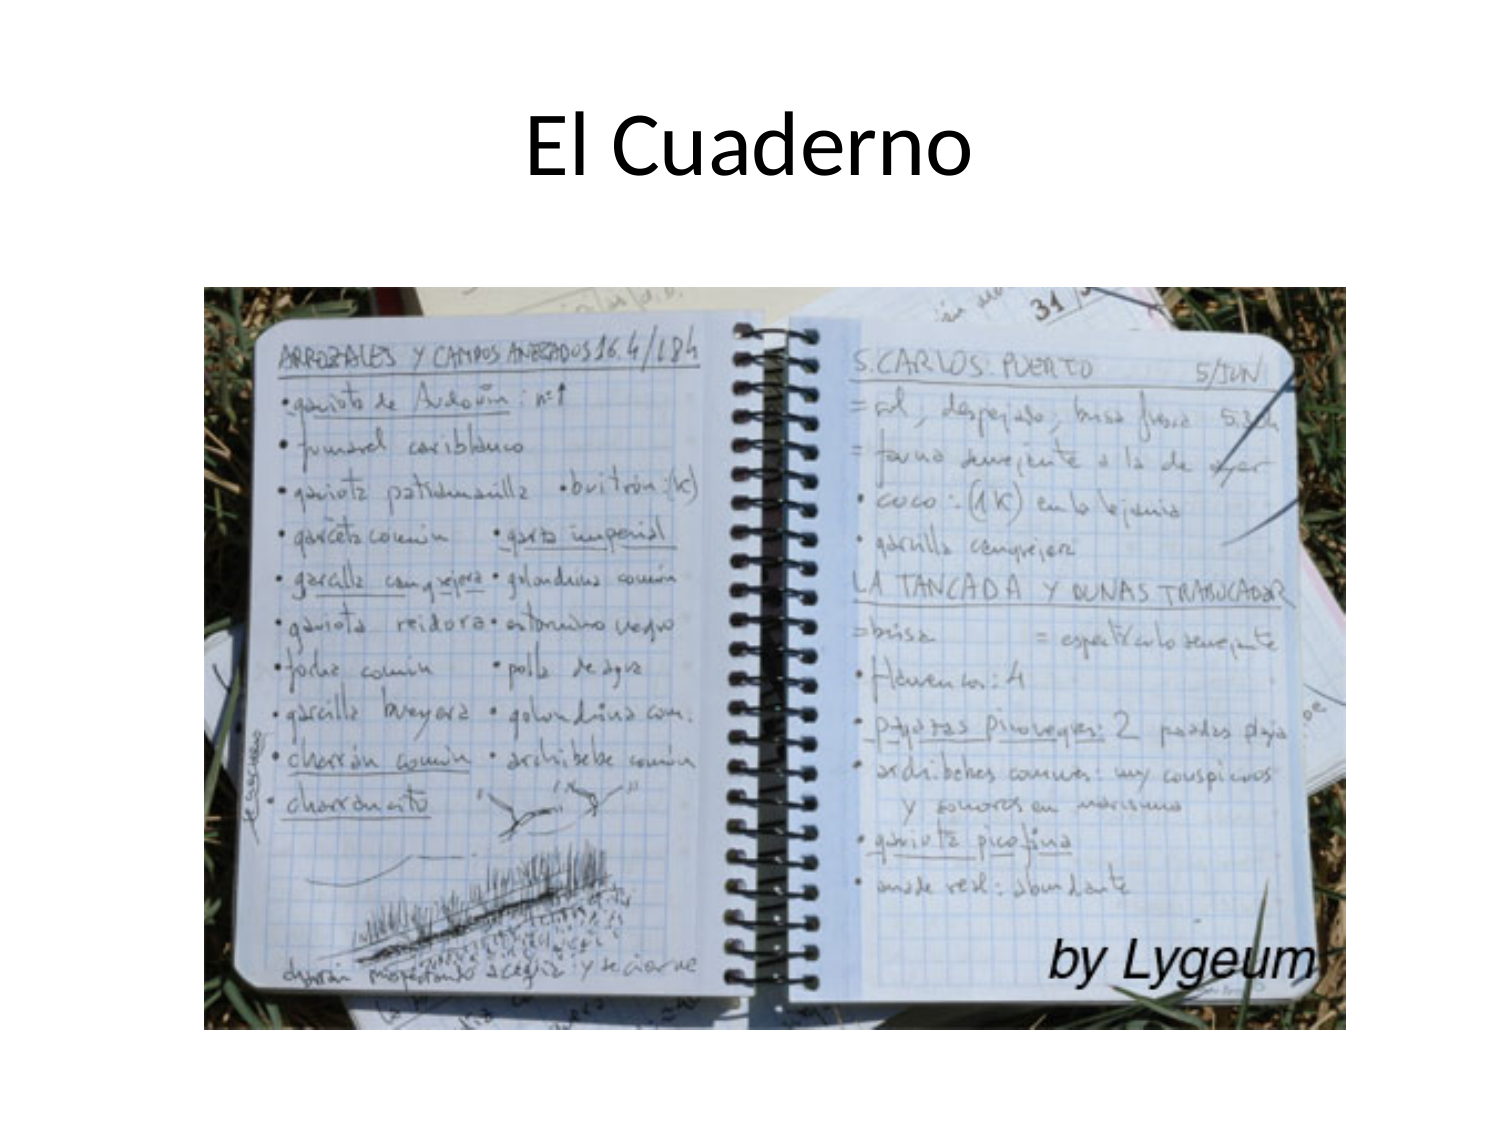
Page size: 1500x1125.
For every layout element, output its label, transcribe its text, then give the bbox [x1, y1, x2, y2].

picture [99, 287, 1451, 1031]
title El Cuaderno [75, 45, 1425, 233]
